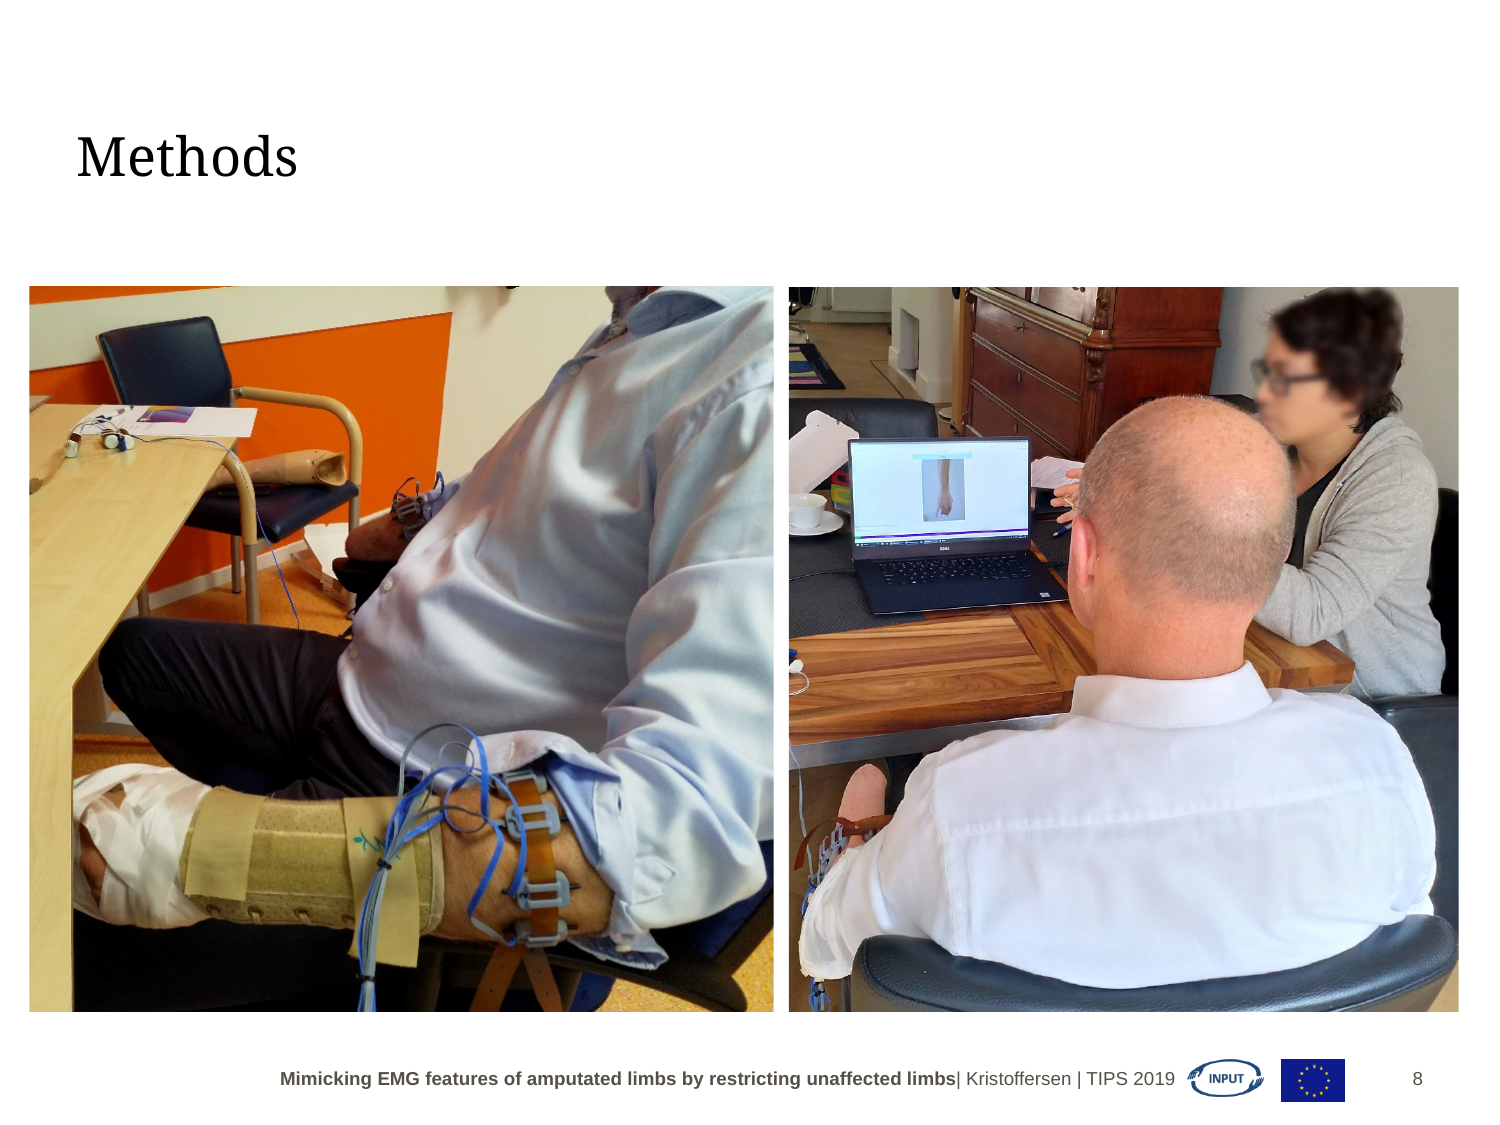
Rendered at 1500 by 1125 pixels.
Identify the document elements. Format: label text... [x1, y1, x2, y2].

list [29, 285, 774, 1013]
footer Mimicking EMG features of amputated limbs by restricting unaffected limbs| Kristoffersen | TIPS 2019 [76, 1061, 1176, 1094]
picture [1187, 1059, 1264, 1097]
slide_number 8 [1370, 1061, 1424, 1094]
picture [788, 287, 1459, 1013]
title Methods [76, 122, 1424, 194]
picture [1281, 1059, 1345, 1102]
